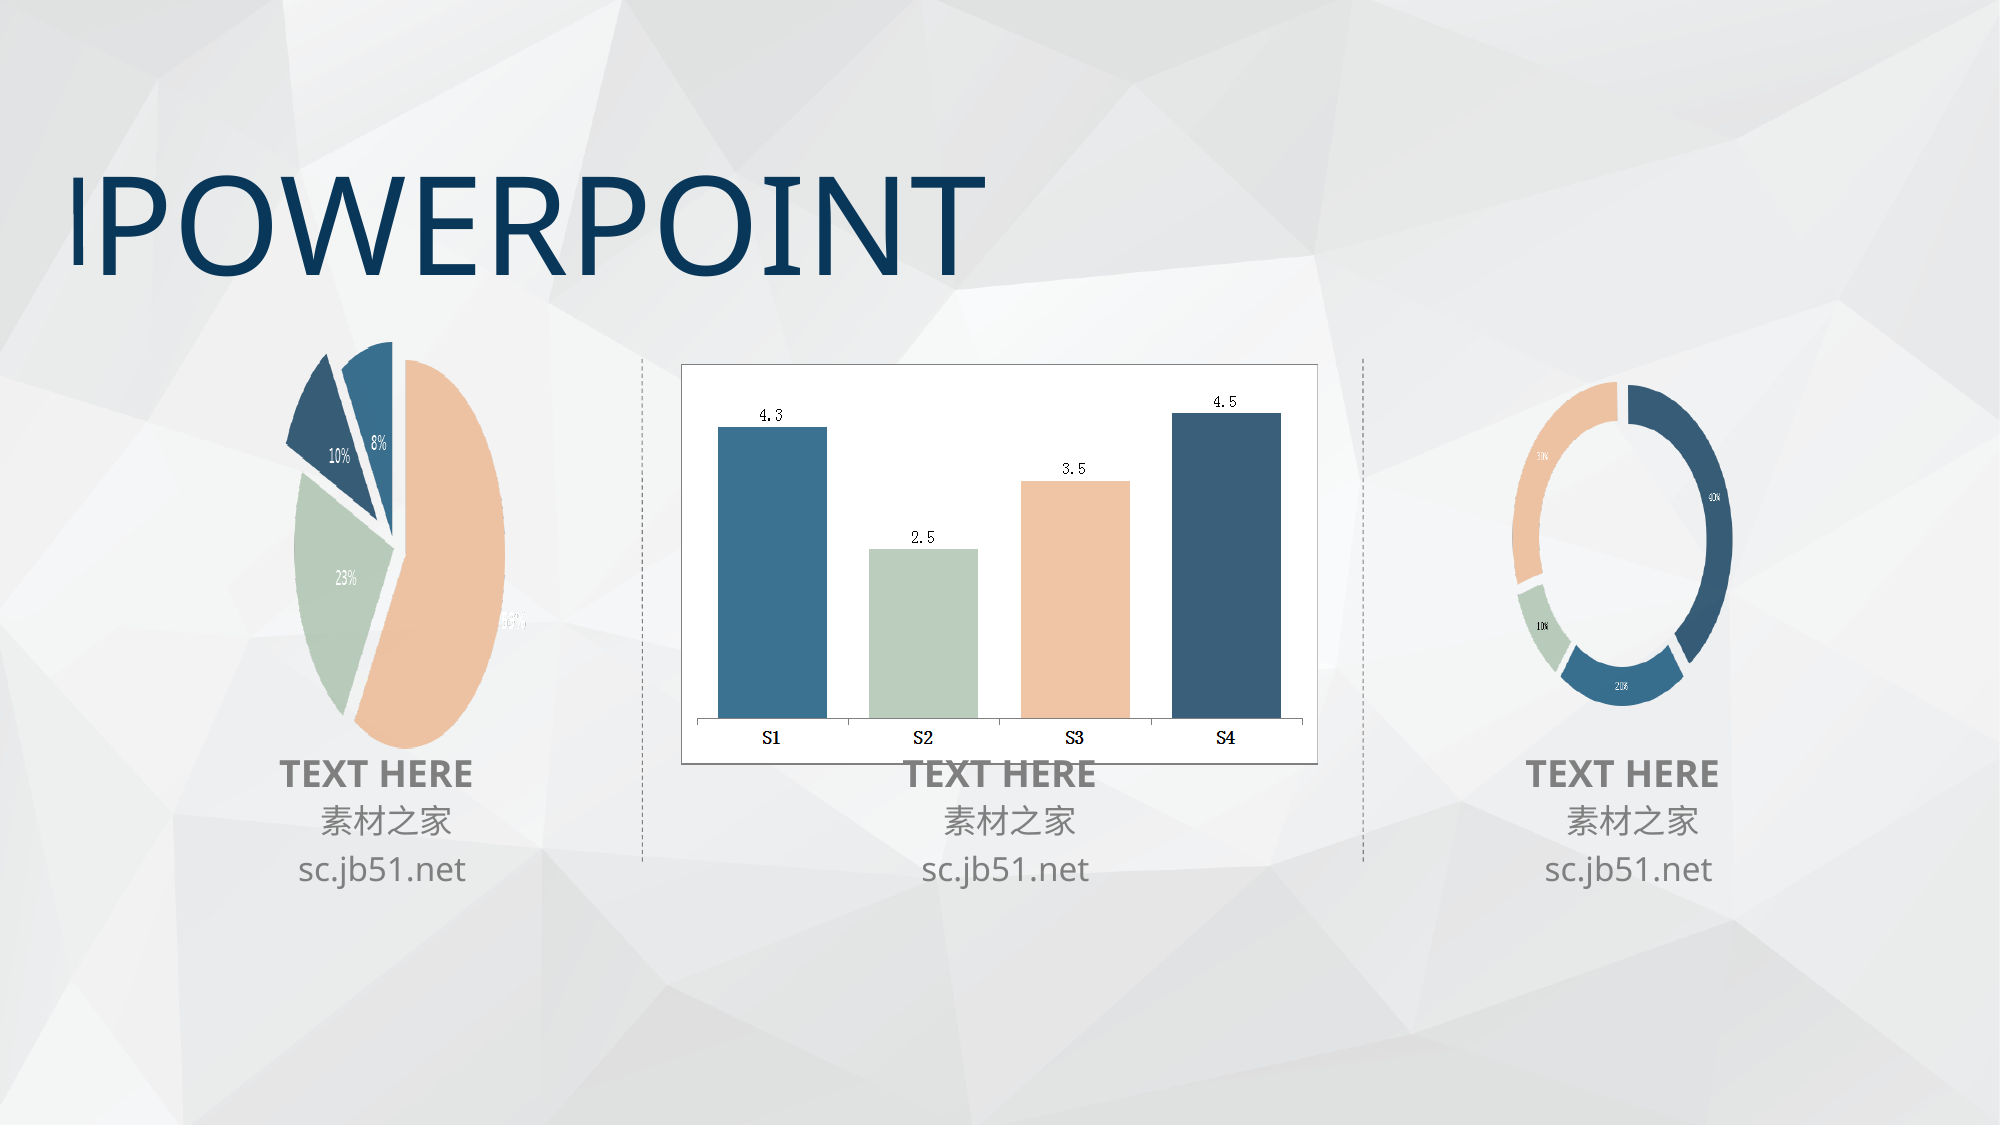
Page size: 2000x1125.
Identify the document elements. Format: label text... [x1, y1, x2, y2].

picture [0, 0, 2000, 1125]
text_box POWERPOINT [75, 130, 1003, 310]
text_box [1467, 741, 1799, 1043]
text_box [844, 741, 1176, 1043]
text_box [221, 741, 553, 1043]
